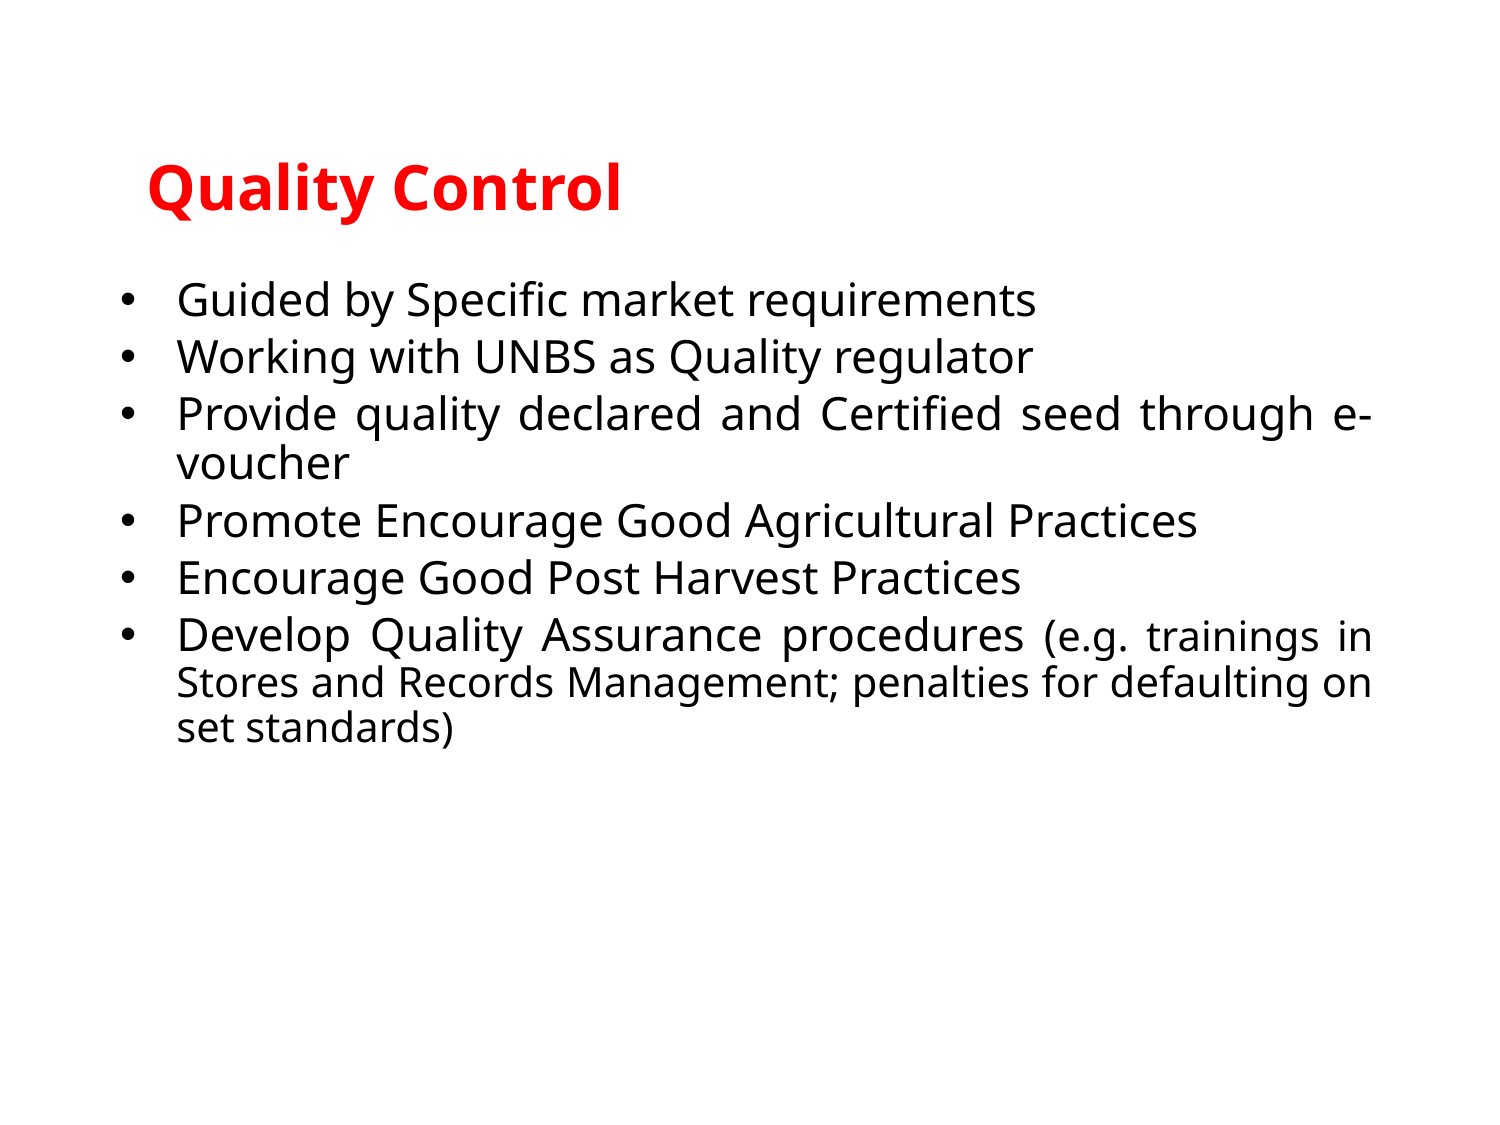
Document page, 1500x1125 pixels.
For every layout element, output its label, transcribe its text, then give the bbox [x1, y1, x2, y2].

title Quality Control [131, 155, 1306, 226]
list Guided by Specific market requirements Working with UNBS as Quality regulator Provide quality declared and Certified seed through e-voucher Promote Encourage Good Agricultural Practices Encourage Good Post Harvest Practices Develop Quality Assurance procedures (e.g. trainings in Stores and Records Management; penalties for defaulting on set standards) [60, 268, 1389, 724]
